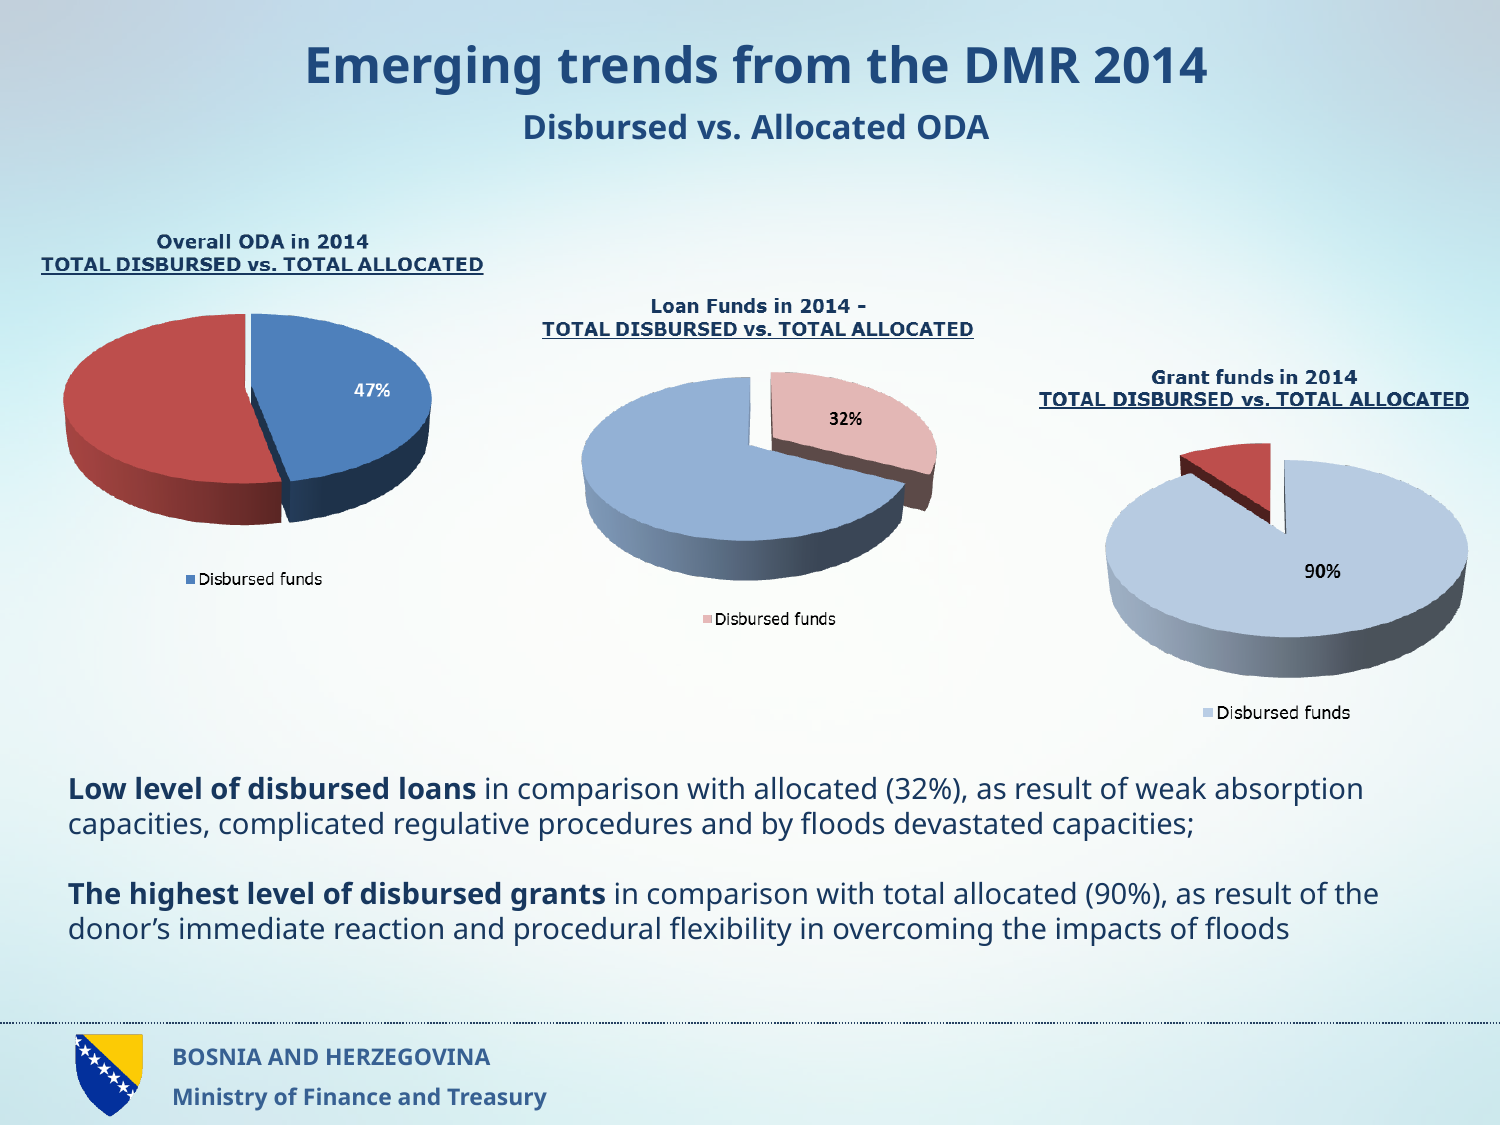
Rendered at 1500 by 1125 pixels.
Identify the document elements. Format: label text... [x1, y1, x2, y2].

picture [75, 1034, 143, 1117]
text_box Low level of disbursed loans in comparison with allocated (32%), as result of weak absorption capacities, complicated regulative procedures and by floods devastated capacities; The highest level of disbursed grants in comparison with total allocated (90%), as result of the donor’s immediate reaction and procedural flexibility in overcoming the impacts of floods [53, 763, 1424, 953]
text_box Emerging trends from the DMR 2014 Disbursed vs. Allocated ODA [29, 25, 1483, 226]
picture [29, 225, 493, 594]
text_box BOSNIA AND HERZEGOVINA Ministry of Finance and Treasury [157, 1034, 584, 1125]
picture [537, 290, 980, 635]
picture [1034, 361, 1479, 728]
